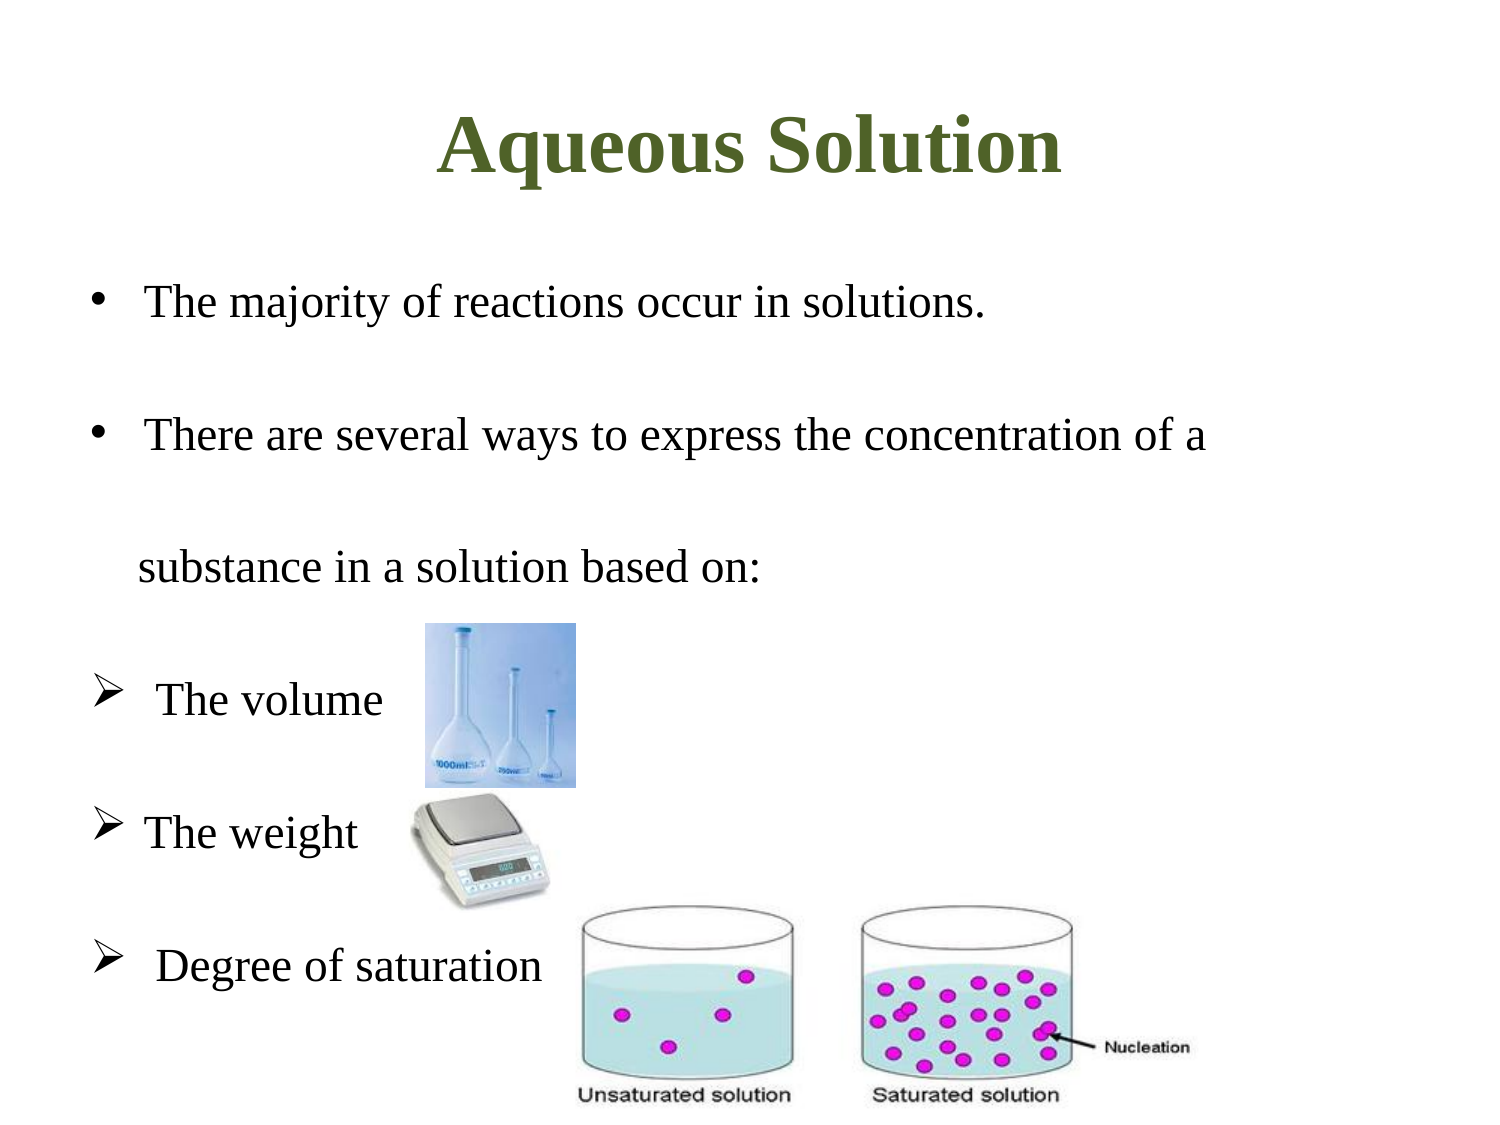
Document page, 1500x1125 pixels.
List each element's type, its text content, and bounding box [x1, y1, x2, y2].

picture [399, 623, 576, 914]
picture [574, 892, 1199, 1125]
list The majority of reactions occur in solutions. There are several ways to express the concentration of a substance in a solution based on: The volume The weight Degree of saturation [75, 262, 1425, 1005]
title Aqueous Solution [75, 45, 1425, 233]
